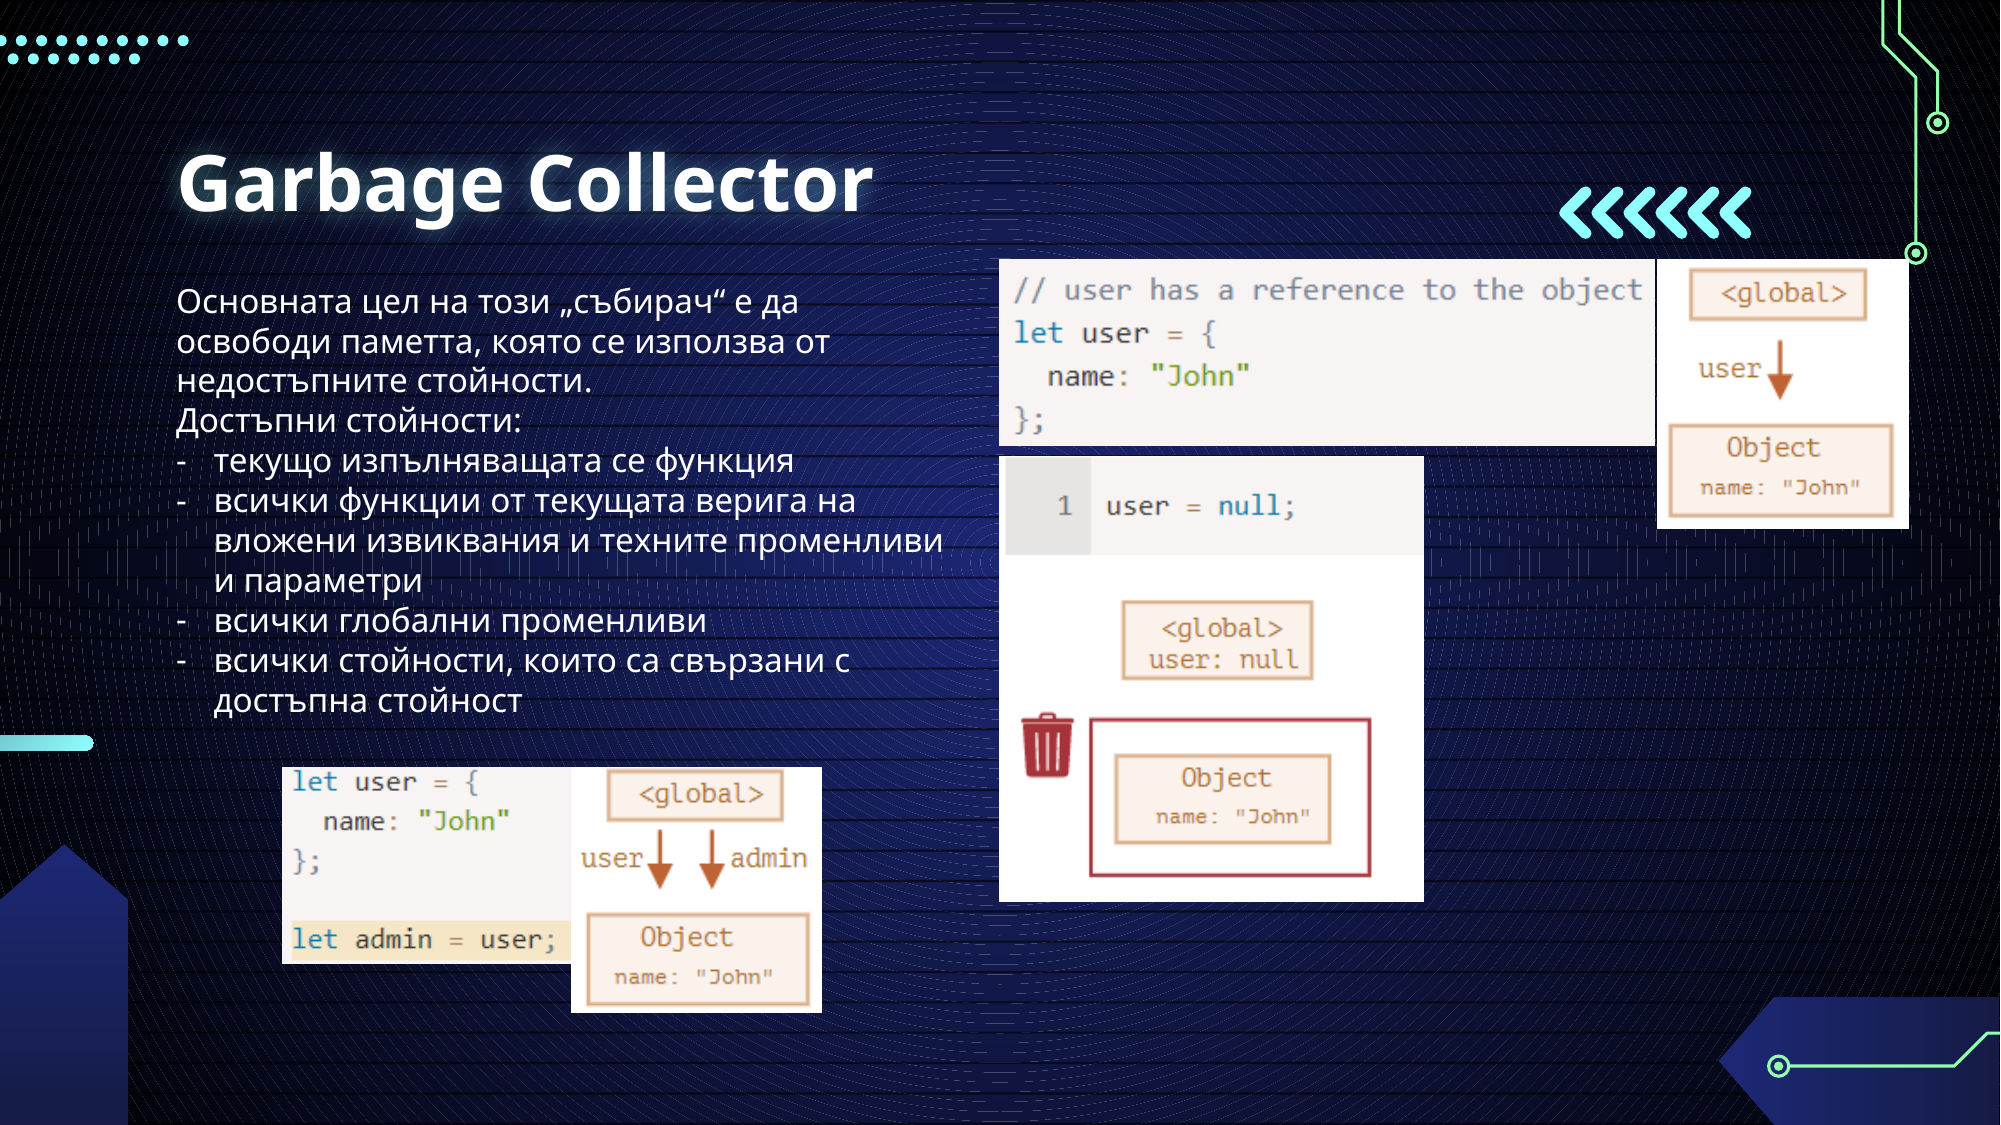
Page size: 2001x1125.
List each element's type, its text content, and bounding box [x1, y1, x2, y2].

list Основната цел на този „събирач“ е да освободи паметта, която се използва от недостъпните стойности. Достъпни стойности: текущо изпълняващата се функция всички функции от текущата верига на вложени извиквания и техните променливи и параметри всички глобални променливи всички стойности, които са свързани с достъпна стойност [155, 259, 985, 1007]
picture [282, 766, 823, 1013]
picture [999, 259, 1909, 529]
picture [999, 456, 1424, 902]
title Garbage Collector [155, 117, 1844, 244]
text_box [1558, 186, 1753, 240]
